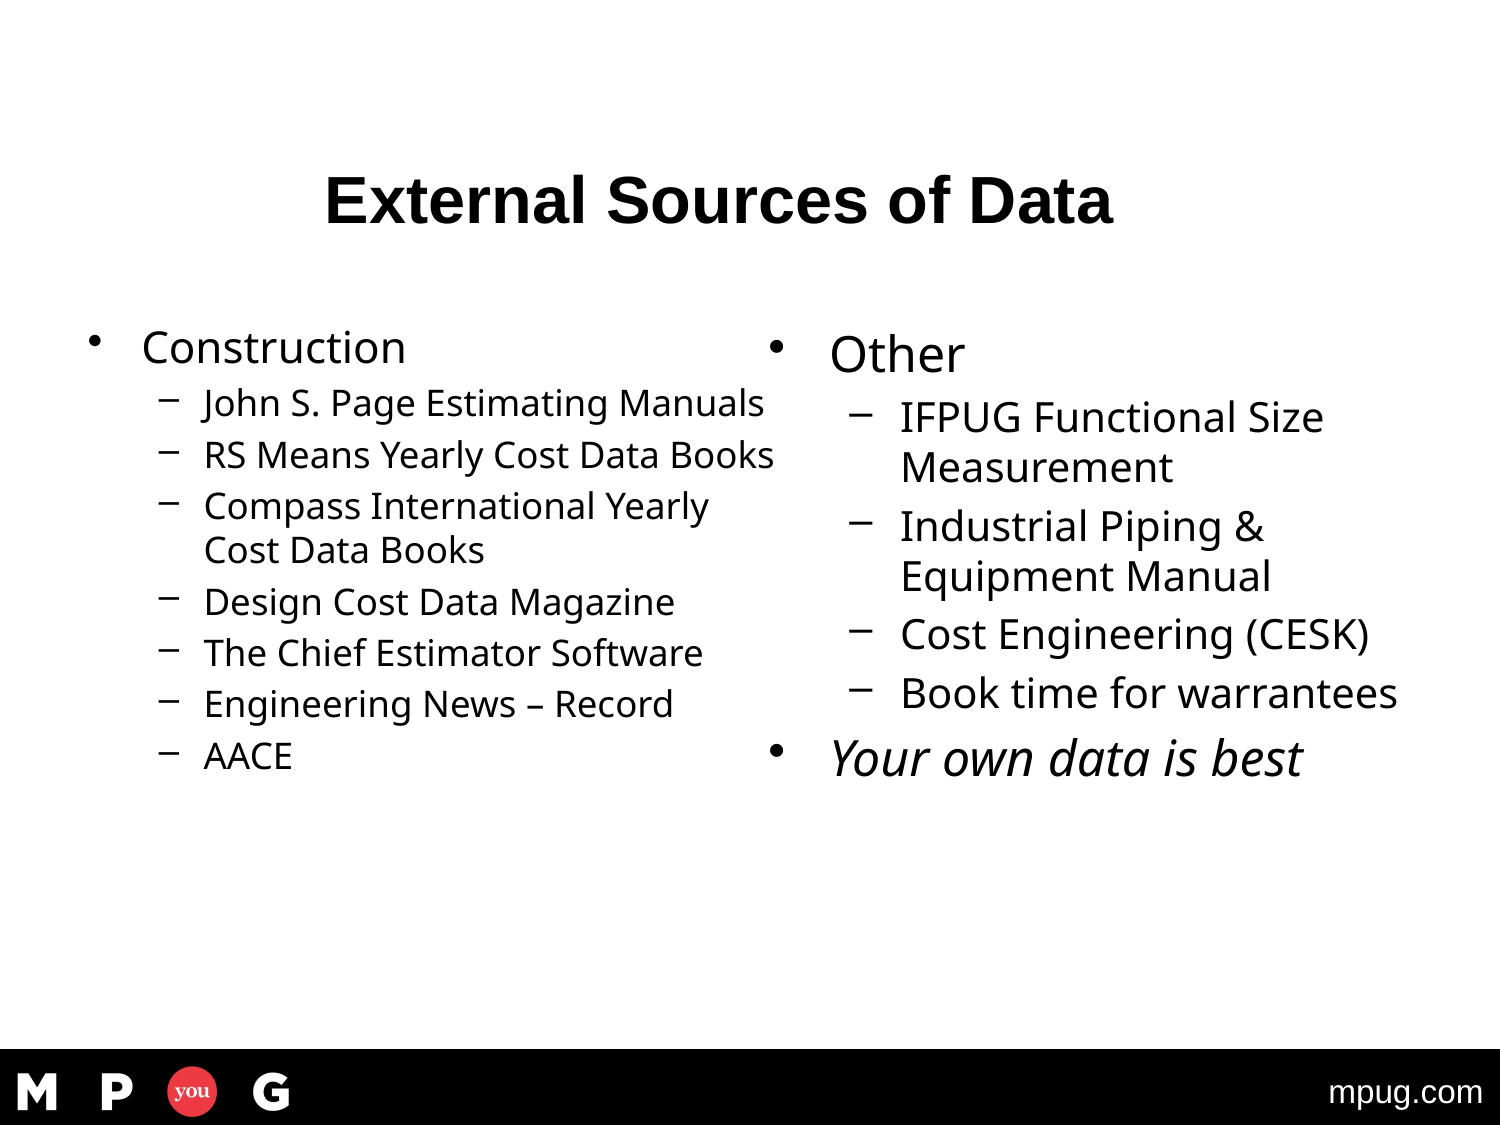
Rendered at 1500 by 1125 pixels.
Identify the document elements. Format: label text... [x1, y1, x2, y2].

list Other IFPUG Functional Size Measurement Industrial Piping & Equipment Manual Cost Engineering (CESK) Book time for warrantees Your own data is best [753, 315, 1425, 851]
text_box External Sources of Data [310, 149, 1258, 245]
picture [15, 1065, 291, 1119]
list Construction John S. Page Estimating Manuals RS Means Yearly Cost Data Books Compass International Yearly Cost Data Books Design Cost Data Magazine The Chief Estimator Software Engineering News – Record AACE [72, 312, 795, 848]
